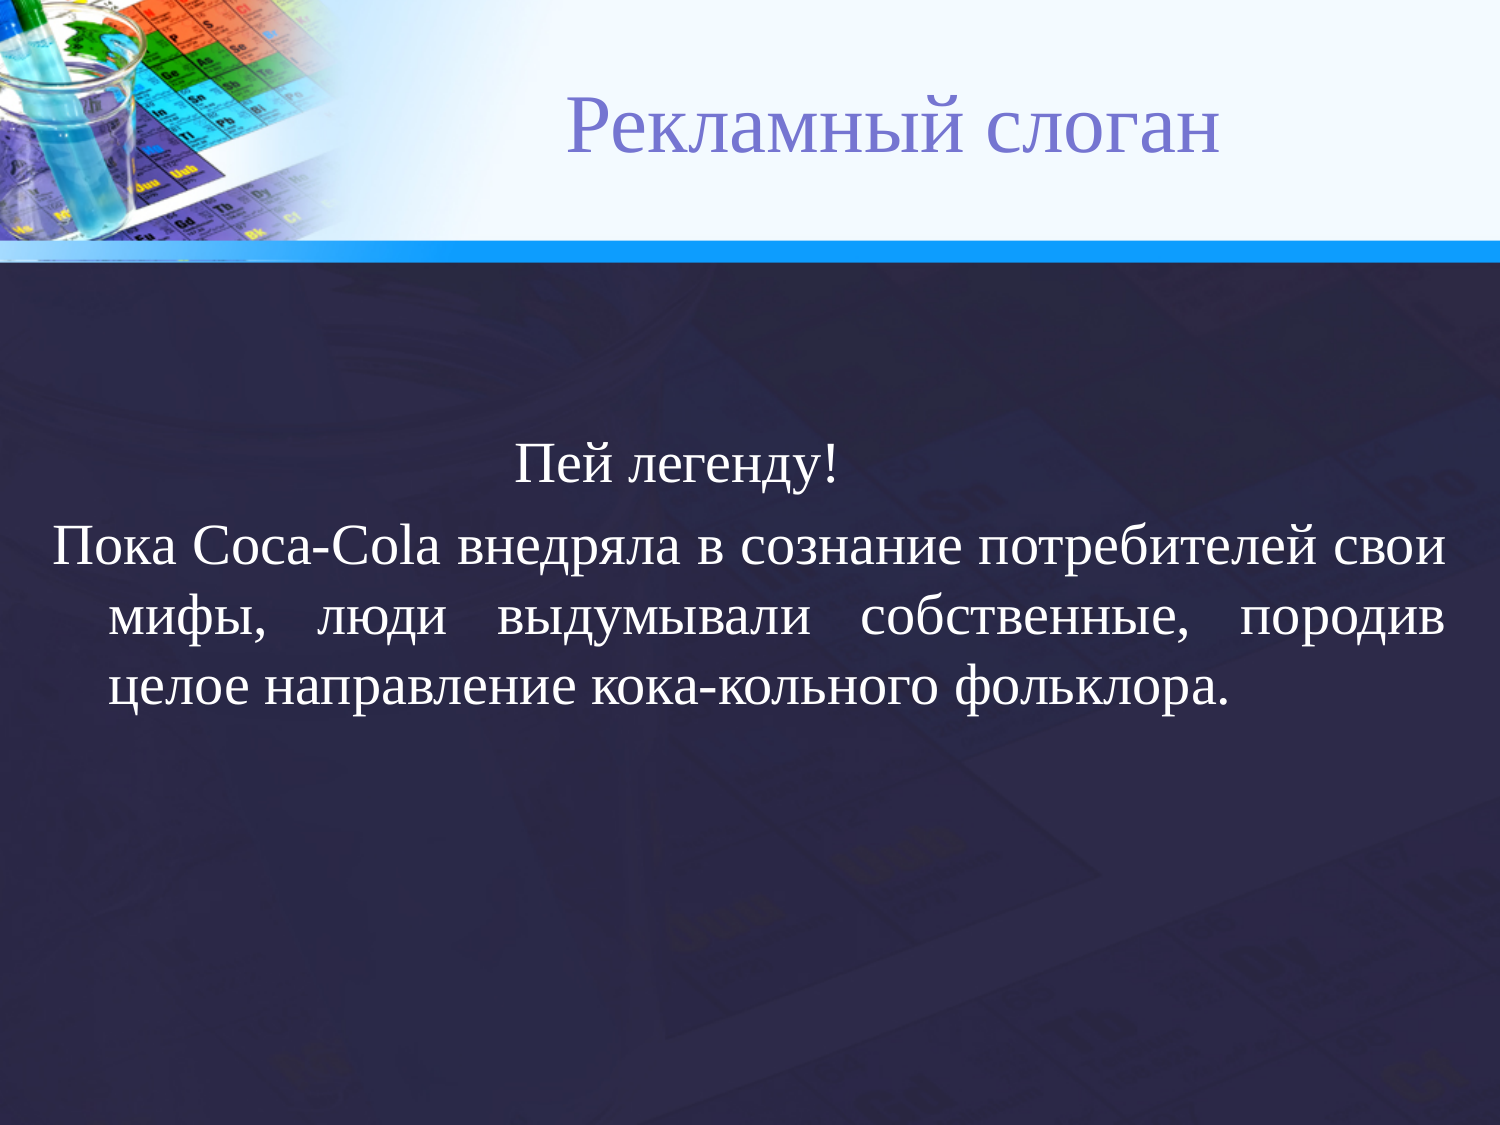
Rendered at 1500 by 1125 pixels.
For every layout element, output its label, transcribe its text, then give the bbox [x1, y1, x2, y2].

list Пей легенду! Пока Coca-Cola внедряла в сознание потребителей свои мифы, люди выдумывали собственные, породив целое направление кока-кольного фольклора. [37, 274, 1463, 1013]
title Рекламный слоган [324, 24, 1463, 213]
picture [0, 0, 1500, 1125]
